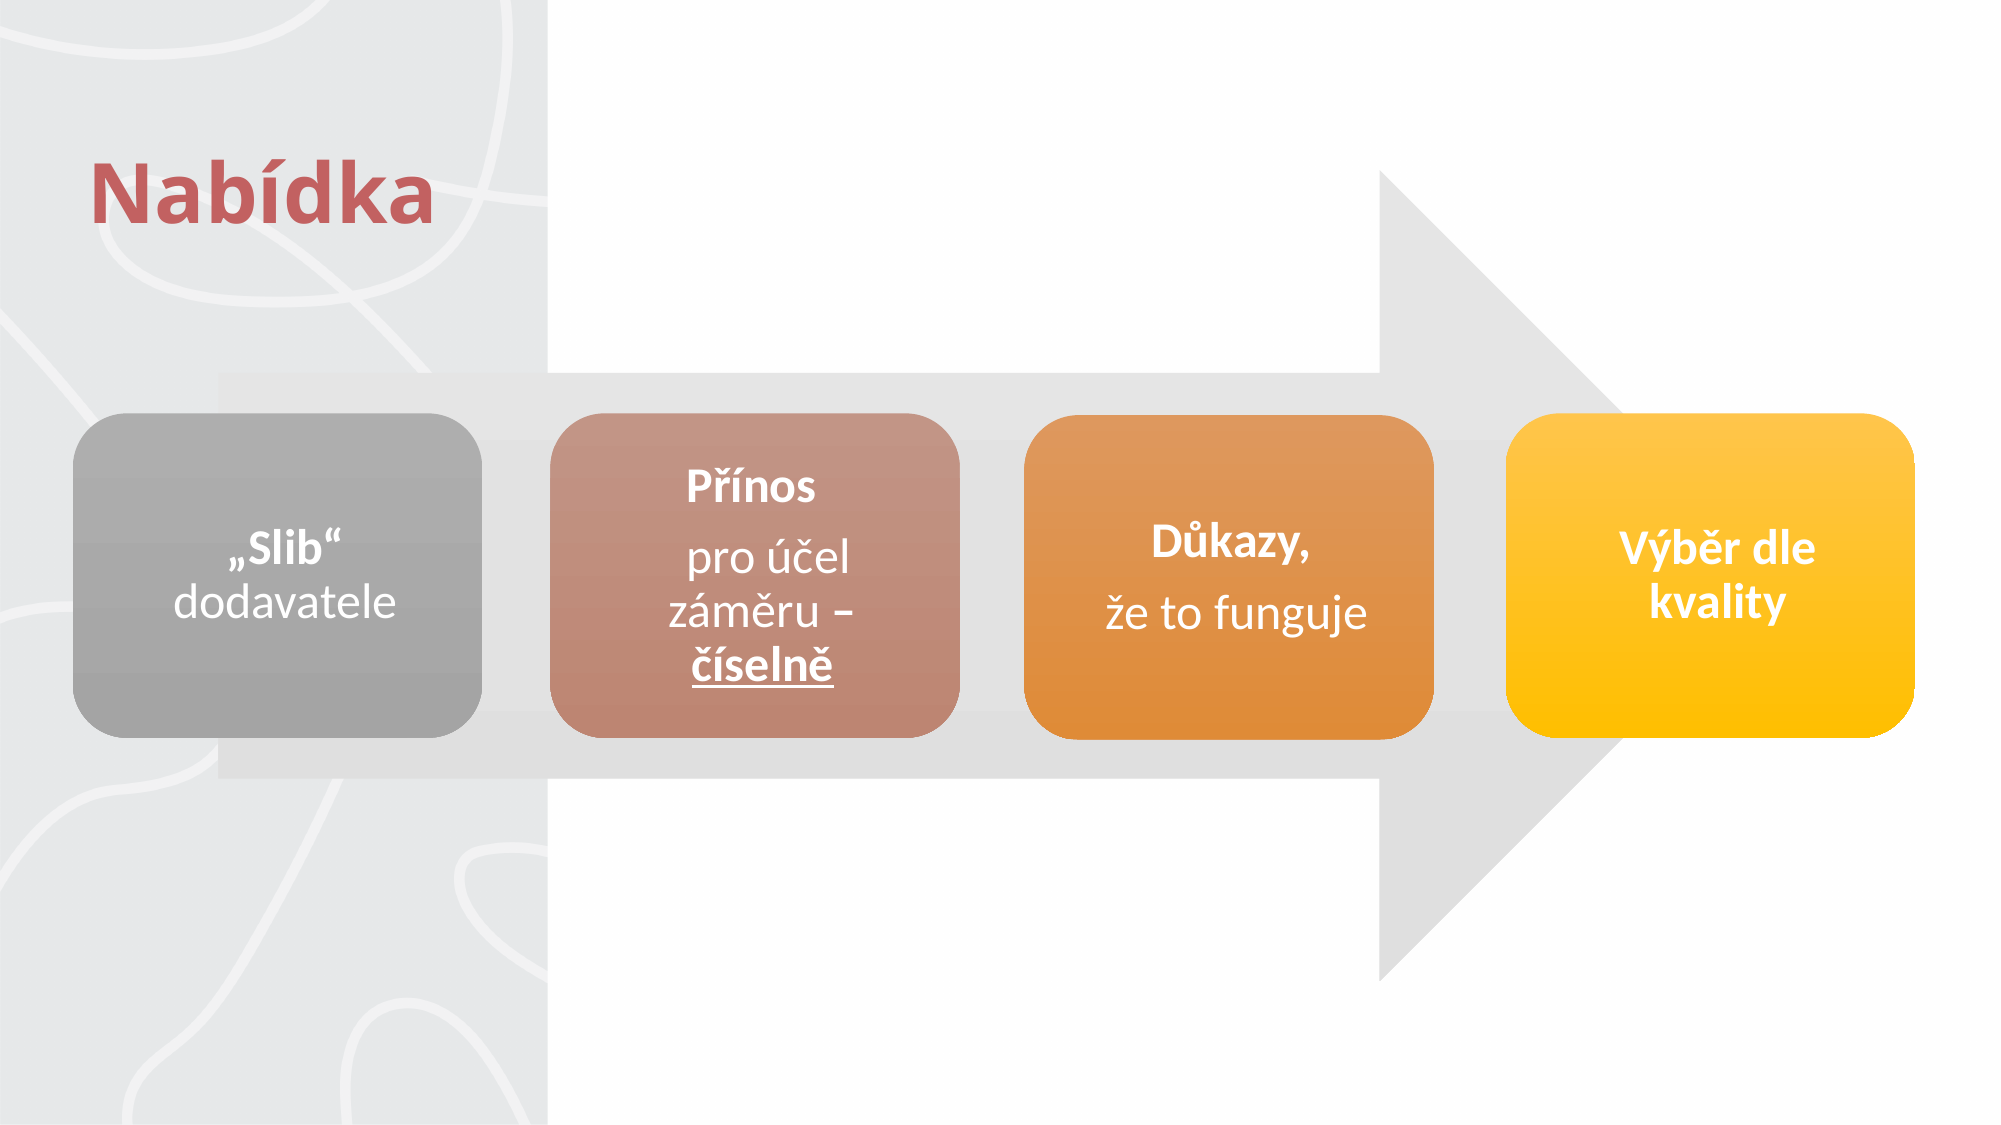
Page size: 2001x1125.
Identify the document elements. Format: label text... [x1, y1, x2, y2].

title Nabídka [72, 143, 481, 170]
picture [0, 0, 2001, 1125]
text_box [72, 170, 1916, 982]
